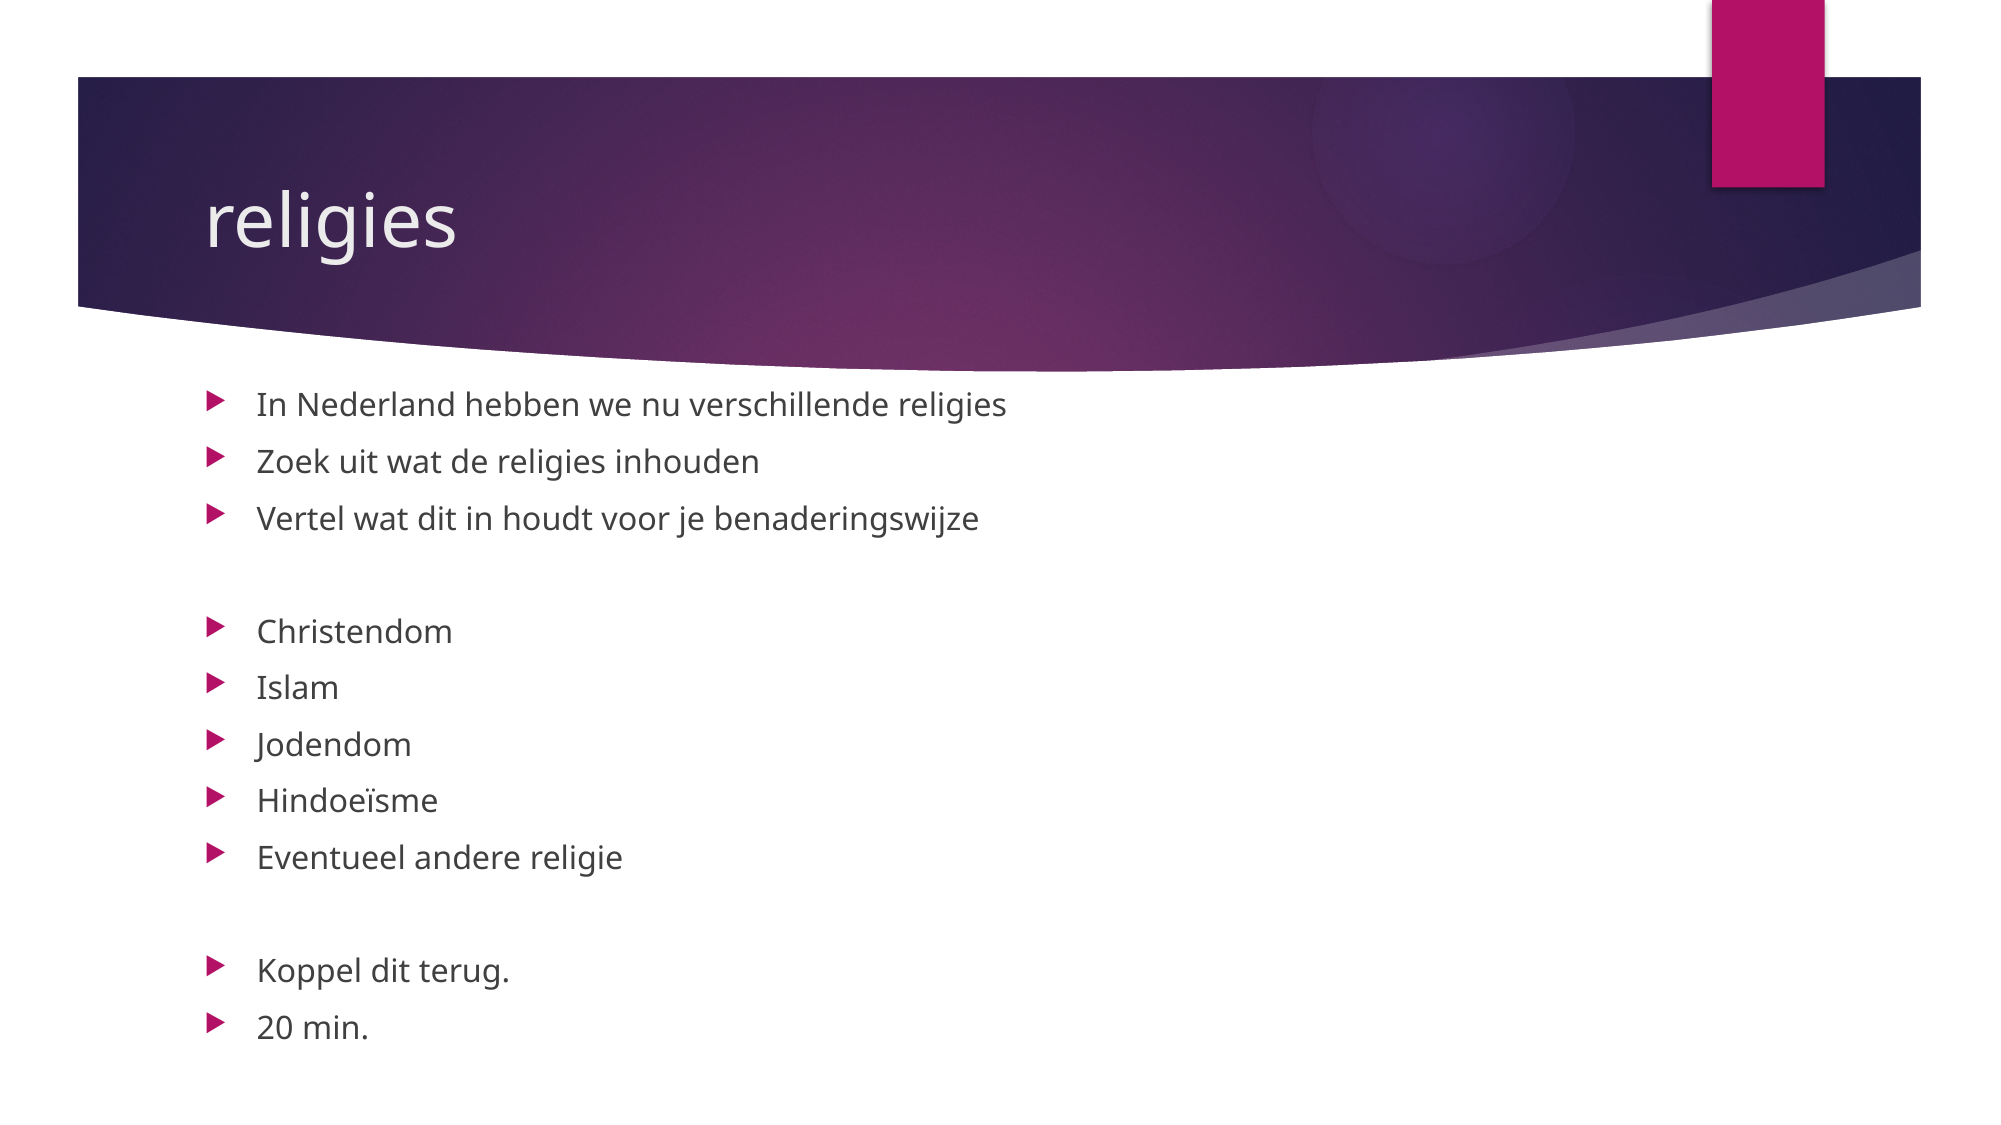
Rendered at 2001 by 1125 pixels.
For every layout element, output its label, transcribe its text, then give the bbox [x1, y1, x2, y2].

title religies [189, 159, 1627, 276]
list In Nederland hebben we nu verschillende religies Zoek uit wat de religies inhouden Vertel wat dit in houdt voor je benaderingswijze Christendom Islam Jodendom Hindoeïsme Eventueel andere religie Koppel dit terug. 20 min. [189, 377, 1638, 1055]
